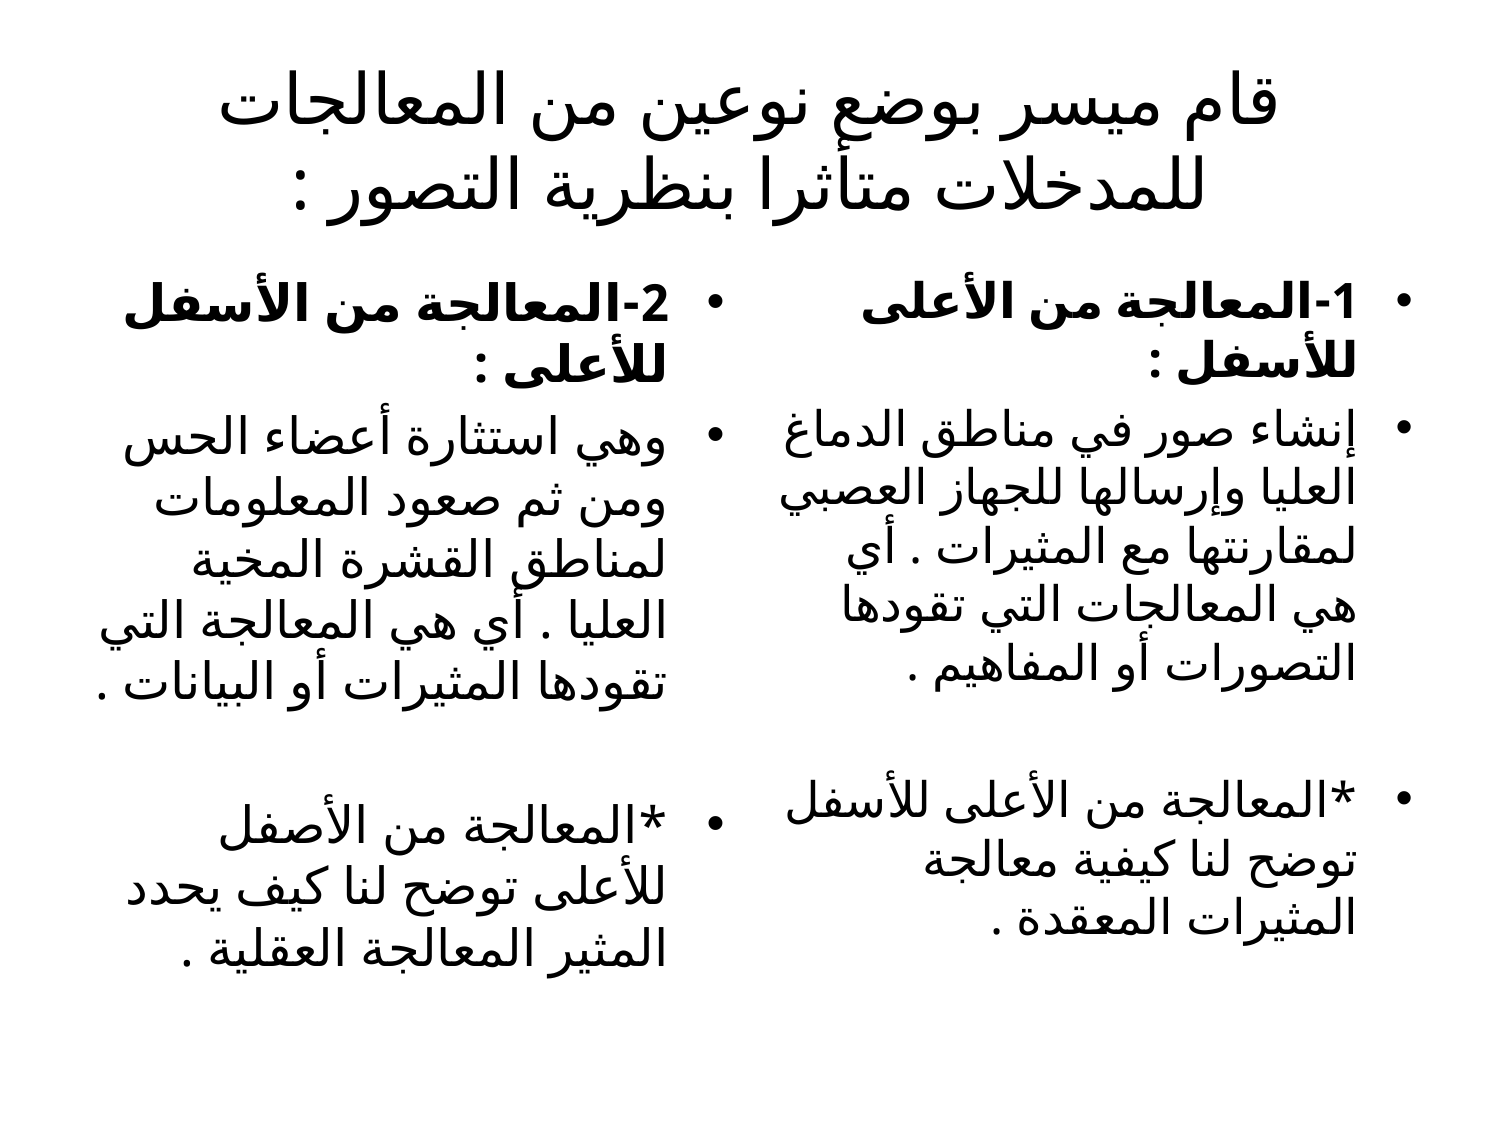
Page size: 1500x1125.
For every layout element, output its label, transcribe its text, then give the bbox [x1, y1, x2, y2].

list 1-المعالجة من الأعلى للأسفل : إنشاء صور في مناطق الدماغ العليا وإرسالها للجهاز العصبي لمقارنتها مع المثيرات . أي هي المعالجات التي تقودها التصورات أو المفاهيم . *المعالجة من الأعلى للأسفل توضح لنا كيفية معالجة المثيرات المعقدة . [762, 262, 1425, 1005]
title قام ميسر بوضع نوعين من المعالجات للمدخلات متأثرا بنظرية التصور : [75, 45, 1425, 233]
list 2-المعالجة من الأسفل للأعلى : وهي استثارة أعضاء الحس ومن ثم صعود المعلومات لمناطق القشرة المخية العليا . أي هي المعالجة التي تقودها المثيرات أو البيانات . *المعالجة من الأصفل للأعلى توضح لنا كيف يحدد المثير المعالجة العقلية . [75, 262, 738, 1005]
